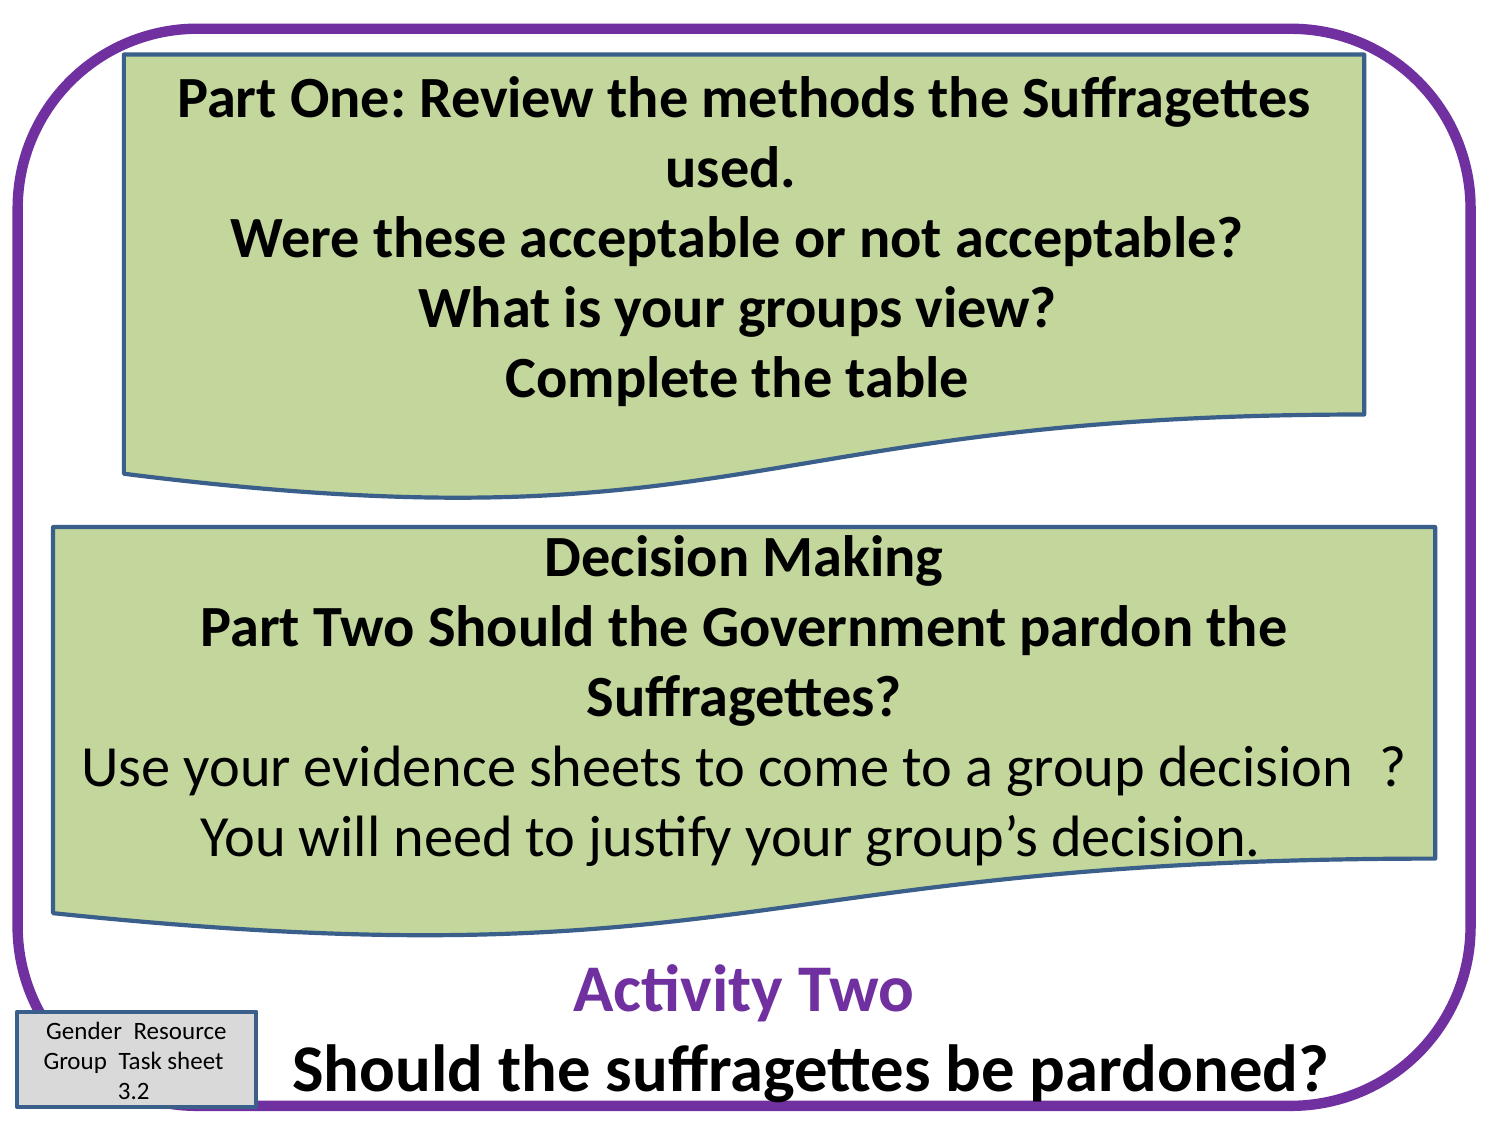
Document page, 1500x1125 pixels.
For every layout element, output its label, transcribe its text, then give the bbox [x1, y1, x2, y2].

text_box Decision Making Part Two Should the Government pardon the Suffragettes? Use your evidence sheets to come to a group decision ? You will need to justify your group’s decision. [50, 524, 1438, 938]
text_box Gender Resource Group Task sheet 3.2 [15, 1010, 258, 1109]
text_box Activity Two Should the suffragettes be pardoned?? [15, 26, 1473, 1108]
text_box Part One: Review the methods the Suffragettes used. Were these acceptable or not acceptable? What is your groups view? Complete the table [121, 52, 1367, 500]
